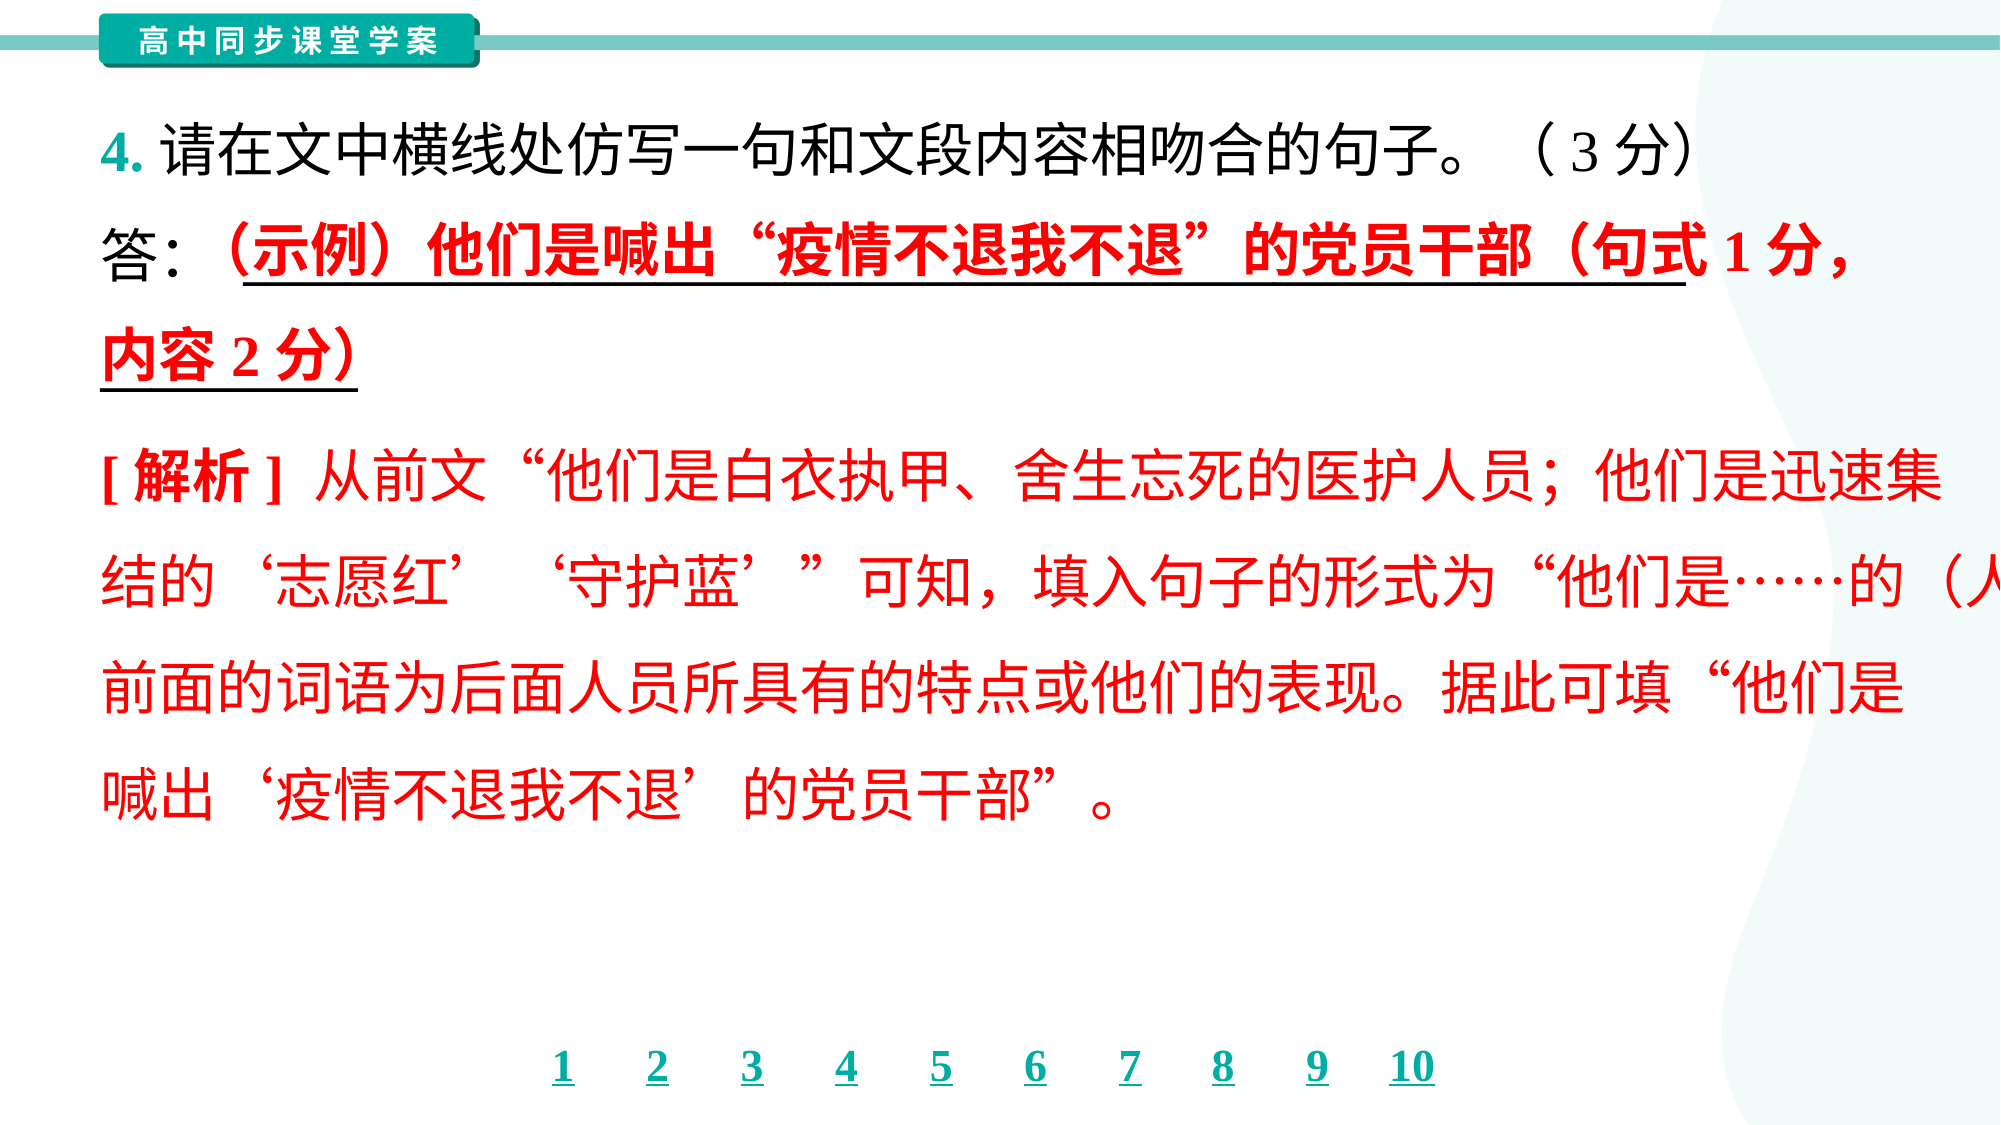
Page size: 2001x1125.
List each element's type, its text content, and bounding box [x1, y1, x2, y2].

picture [0, 0, 2000, 1125]
text_box （示例）他们是喊出“疫情不退我不退”的党员干部（句式1分，内容2分） [100, 177, 1899, 388]
text_box [解析] 从前文“他们是白衣执甲、舍生忘死的医护人员；他们是迅速集 结的‘志愿红’‘守护蓝’”可知，填入句子的形式为“他们是……的（人）”， 前面的词语为后面人员所具有的特点或他们的表现。据此可填“他们是 喊出‘疫情不退我不退’的党员干部”。 [100, 402, 1899, 828]
text_box 4.请在文中横线处仿写一句和文段内容相吻合的句子。（3分） 答： ________________________________________________________ __________ [100, 388, 1899, 396]
text_box 4.请在文中横线处仿写一句和文段内容相吻合的句子。（3分） 答： ________________________________________________________ __________ [100, 76, 1899, 177]
